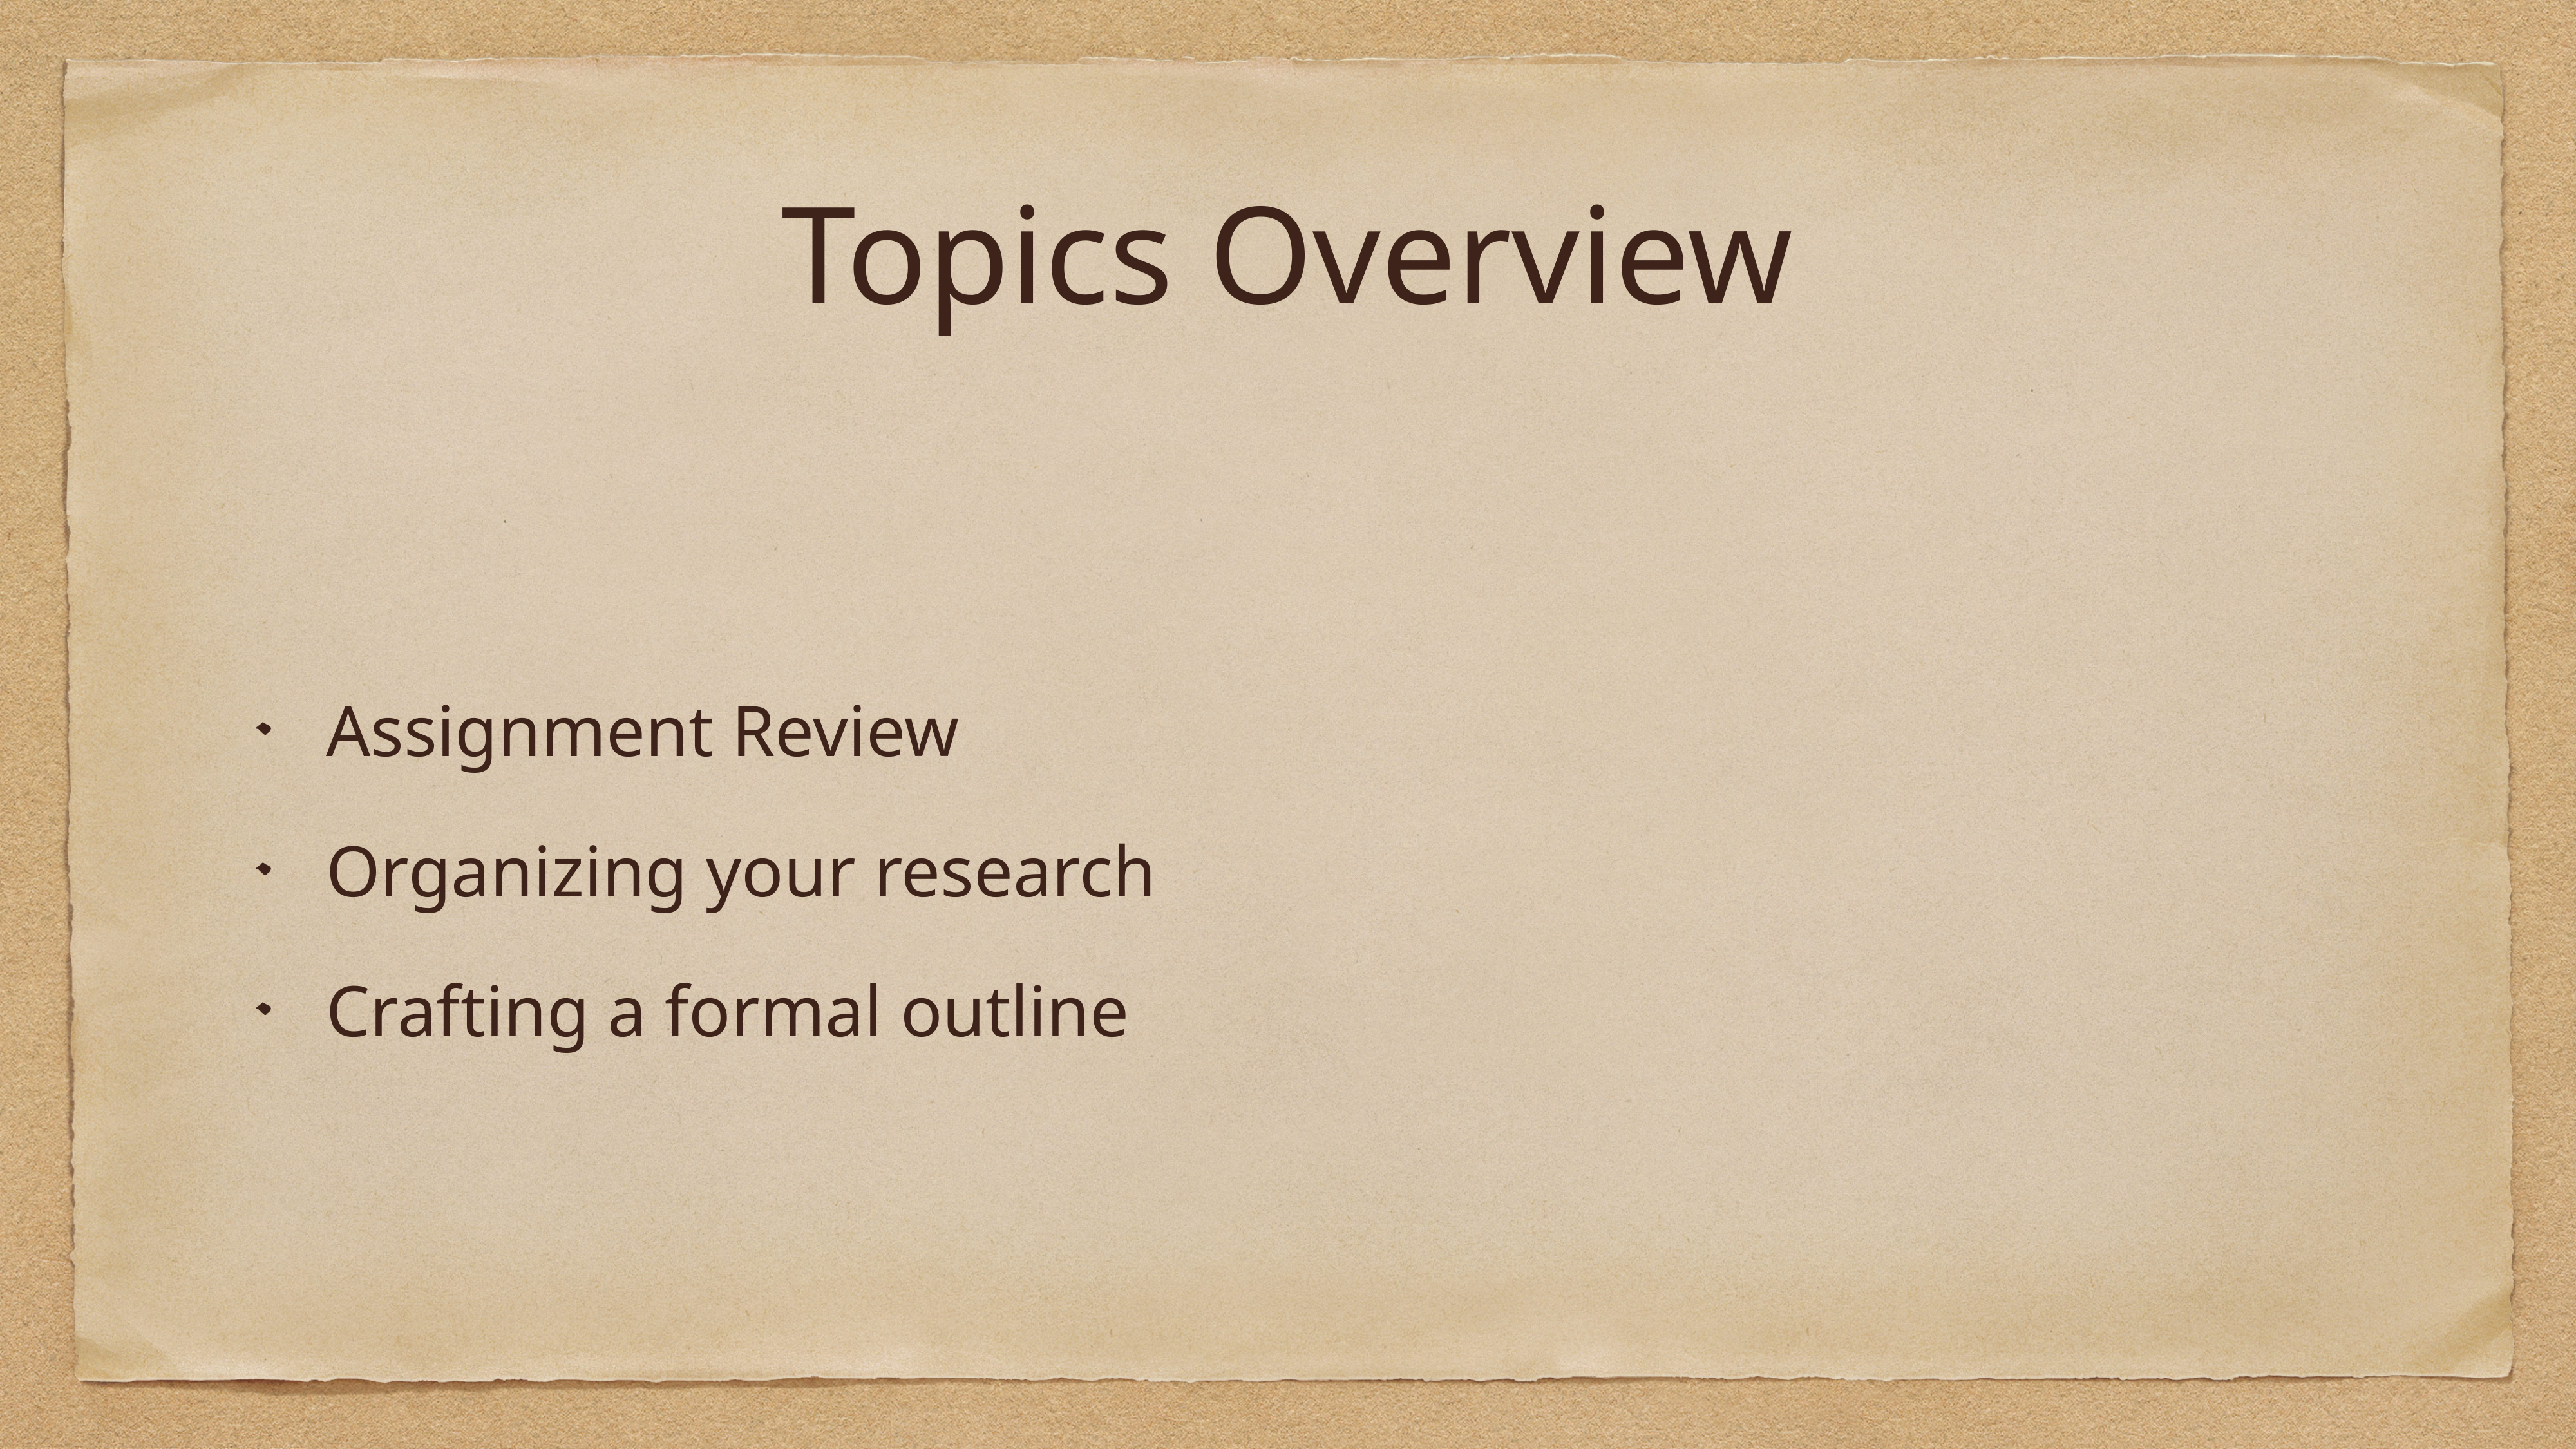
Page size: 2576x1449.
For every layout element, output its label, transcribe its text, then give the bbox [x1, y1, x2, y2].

title Topics Overview [251, 93, 2324, 407]
picture [0, 0, 2576, 1449]
list Assignment Review Organizing your research Crafting a formal outline [251, 435, 2324, 1302]
